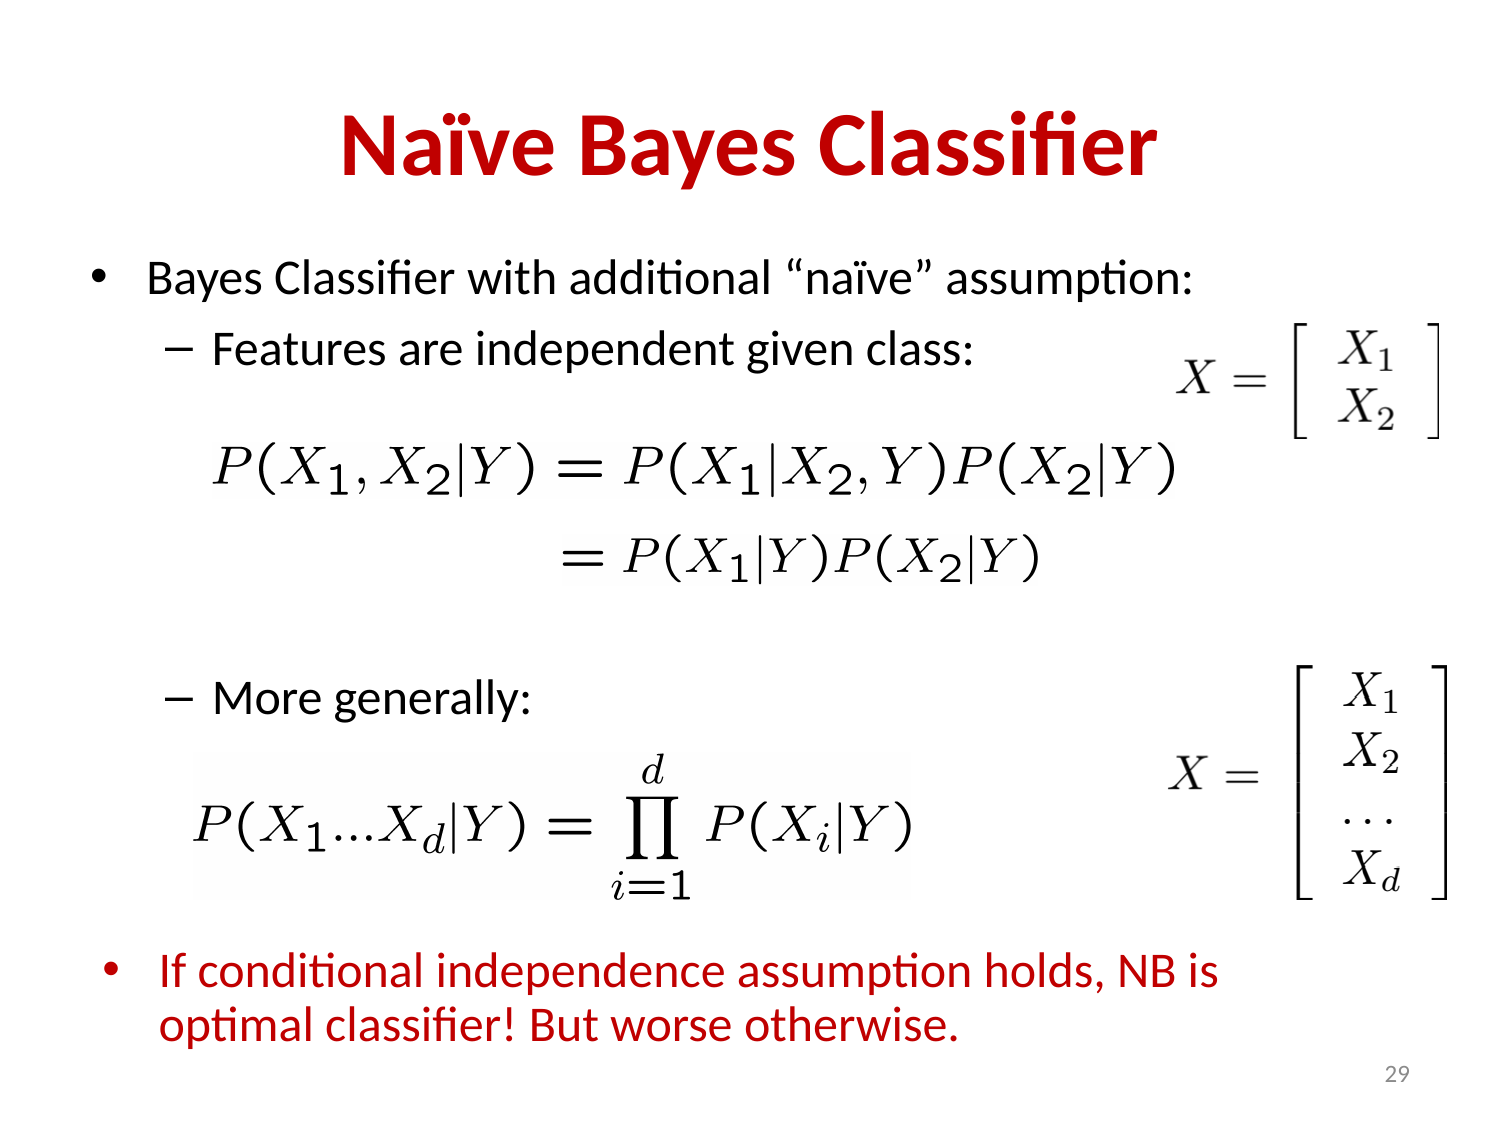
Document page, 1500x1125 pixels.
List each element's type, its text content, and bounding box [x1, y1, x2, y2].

picture [193, 752, 911, 901]
picture [562, 534, 1038, 586]
text_box Bayes Classifier with additional “naïve” assumption: Features are independent given class: More generally: [74, 237, 1425, 1100]
picture [1174, 322, 1440, 440]
text_box If conditional independence assumption holds, NB is optimal classifier! But worse otherwise. [87, 937, 1338, 1060]
title Naïve Bayes Classifier [75, 45, 1425, 233]
picture [1167, 718, 1273, 835]
picture [1282, 664, 1448, 901]
picture [212, 442, 1176, 499]
